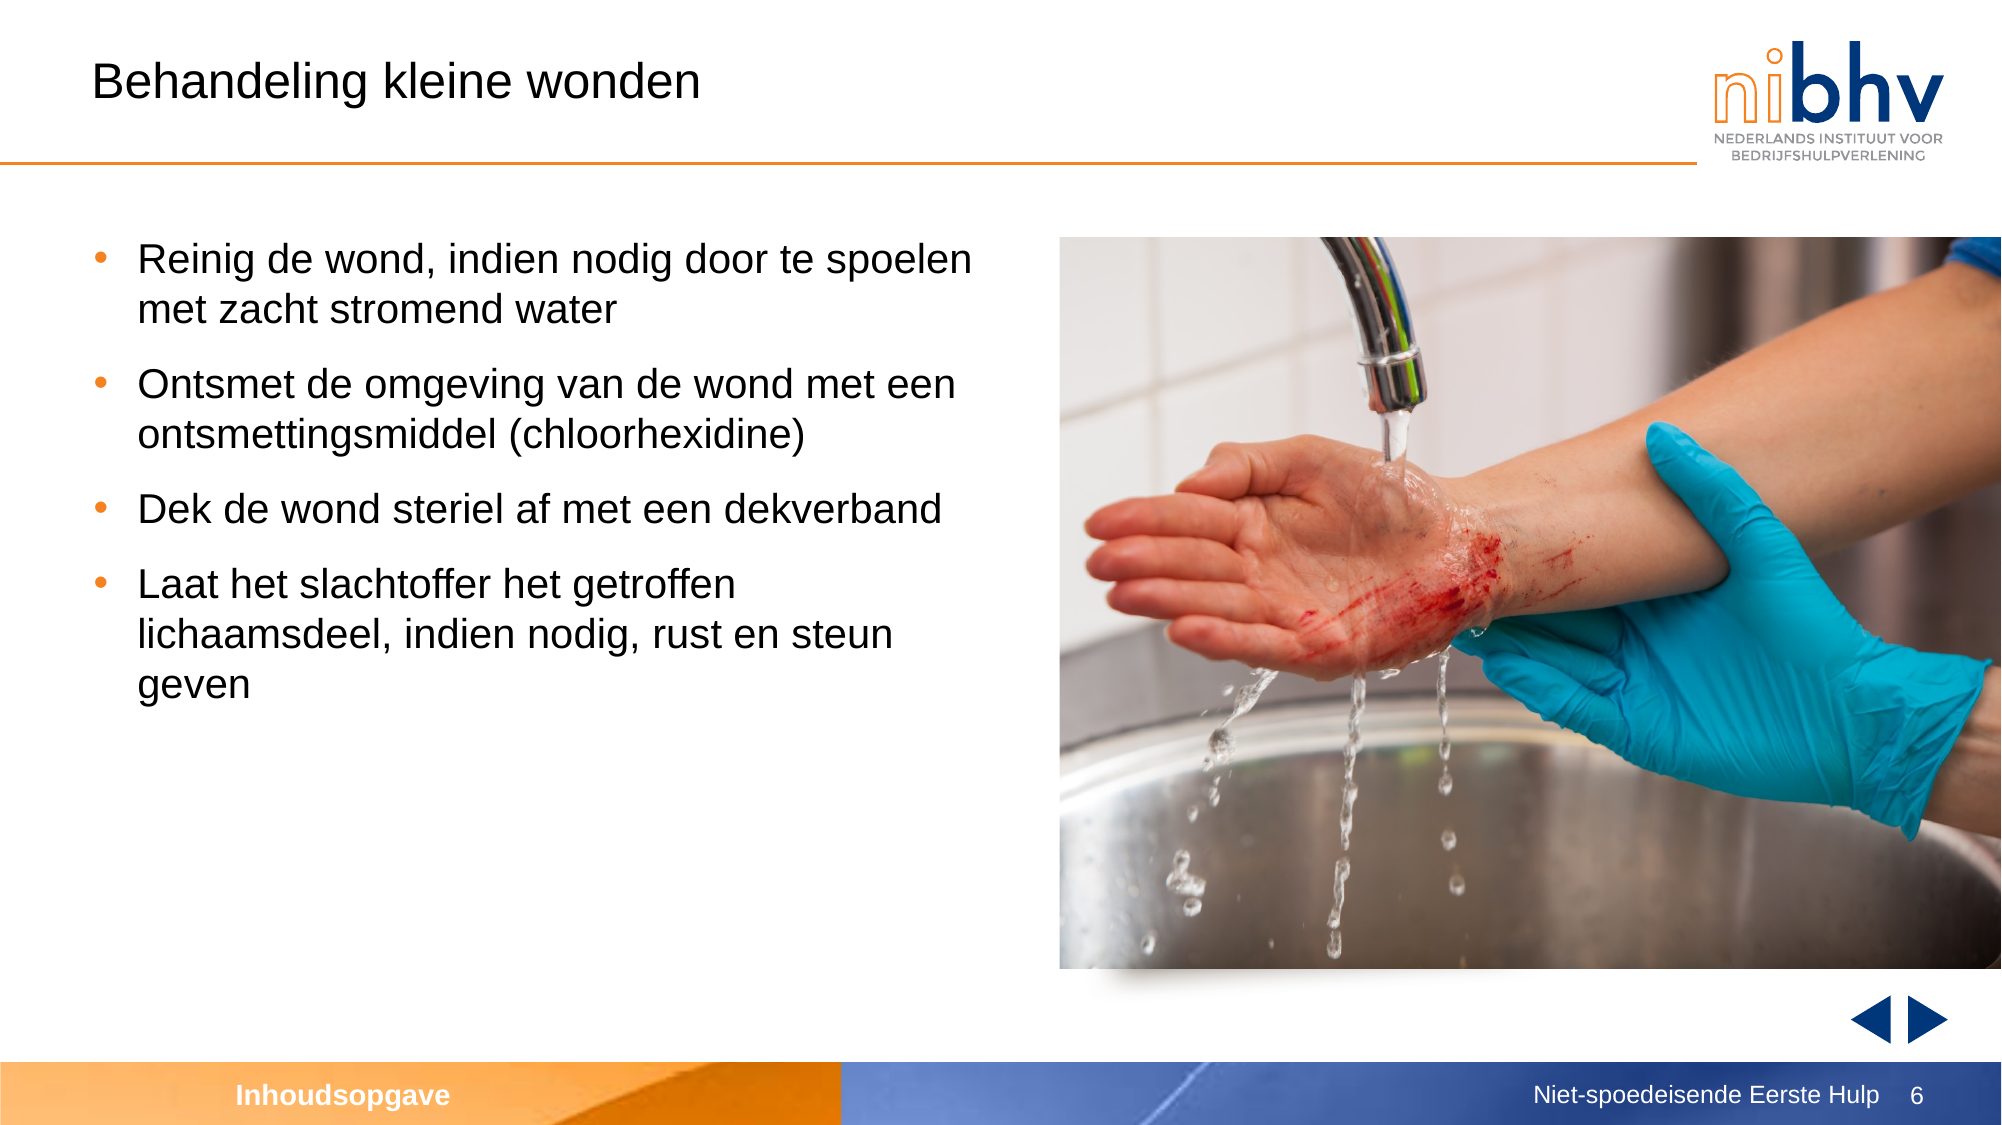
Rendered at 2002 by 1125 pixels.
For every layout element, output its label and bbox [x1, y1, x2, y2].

text_box [195, 1058, 473, 1125]
text_box [0, 0, 2001, 1125]
picture [1059, 237, 2001, 969]
text_box [1838, 987, 1967, 1047]
